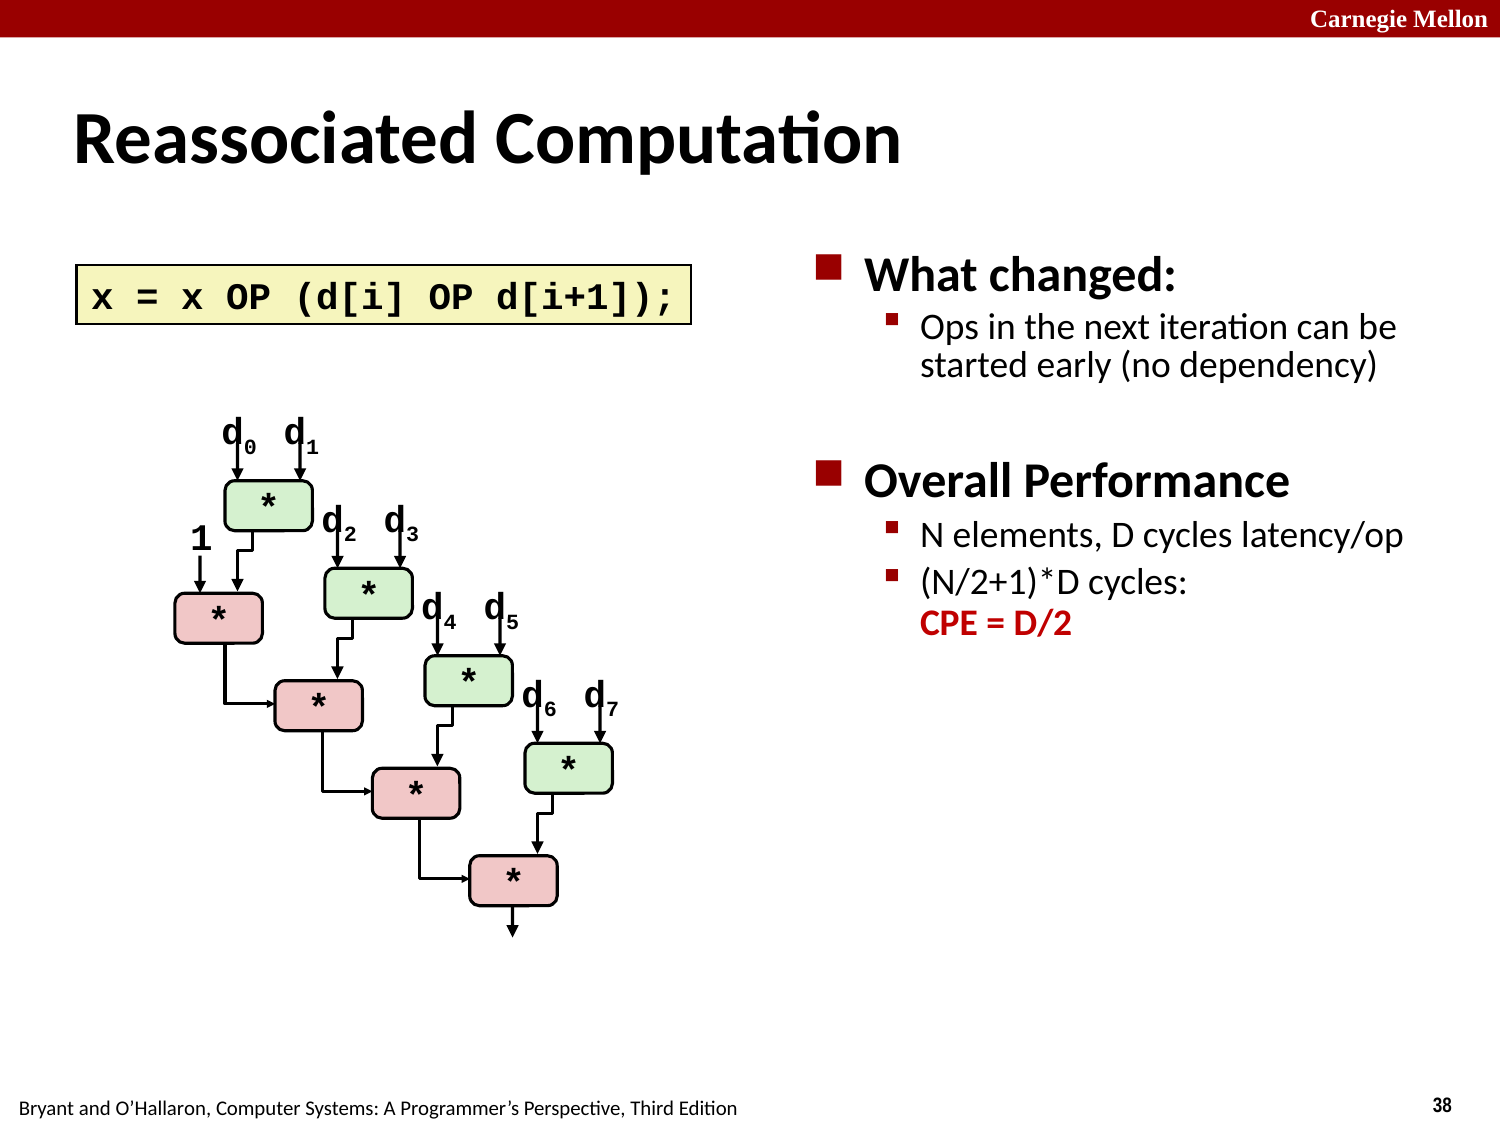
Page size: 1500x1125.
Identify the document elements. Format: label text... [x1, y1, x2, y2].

text_box [331, 554, 344, 569]
text_box [231, 466, 244, 481]
text_box [493, 618, 507, 656]
text_box d7 [575, 662, 628, 729]
text_box [231, 530, 253, 592]
title Reassociated Computation [58, 71, 1305, 197]
text_box d3 [375, 487, 428, 554]
text_box * [524, 743, 613, 794]
text_box [593, 705, 607, 744]
text_box [193, 566, 207, 594]
text_box [506, 906, 519, 938]
text_box d5 [474, 574, 528, 641]
text_box * [324, 568, 413, 619]
text_box [431, 641, 444, 656]
text_box 1 [182, 505, 221, 566]
text_box [393, 530, 407, 569]
text_box [419, 818, 470, 883]
text_box [531, 793, 553, 854]
text_box * [224, 480, 313, 531]
text_box [331, 618, 353, 679]
text_box * [174, 593, 263, 644]
text_box x = x OP (d[i] OP d[i+1]); [76, 264, 692, 325]
text_box d2 [313, 487, 365, 554]
text_box [531, 729, 544, 744]
text_box [431, 705, 453, 767]
text_box d1 [275, 399, 328, 466]
text_box * [424, 655, 513, 706]
text_box [293, 443, 307, 481]
text_box * [274, 680, 363, 731]
list What changed: Ops in the next iteration can be started early (no dependency) Overall Performance N elements, D cycles latency/op (N/2+1)*D cycles: CPE = D/2 [801, 242, 1451, 1101]
text_box d4 [413, 574, 465, 641]
text_box * [372, 768, 460, 819]
text_box [322, 730, 373, 796]
text_box d0 [213, 399, 265, 466]
text_box * [469, 855, 558, 906]
text_box [225, 643, 276, 709]
text_box d6 [513, 662, 565, 729]
